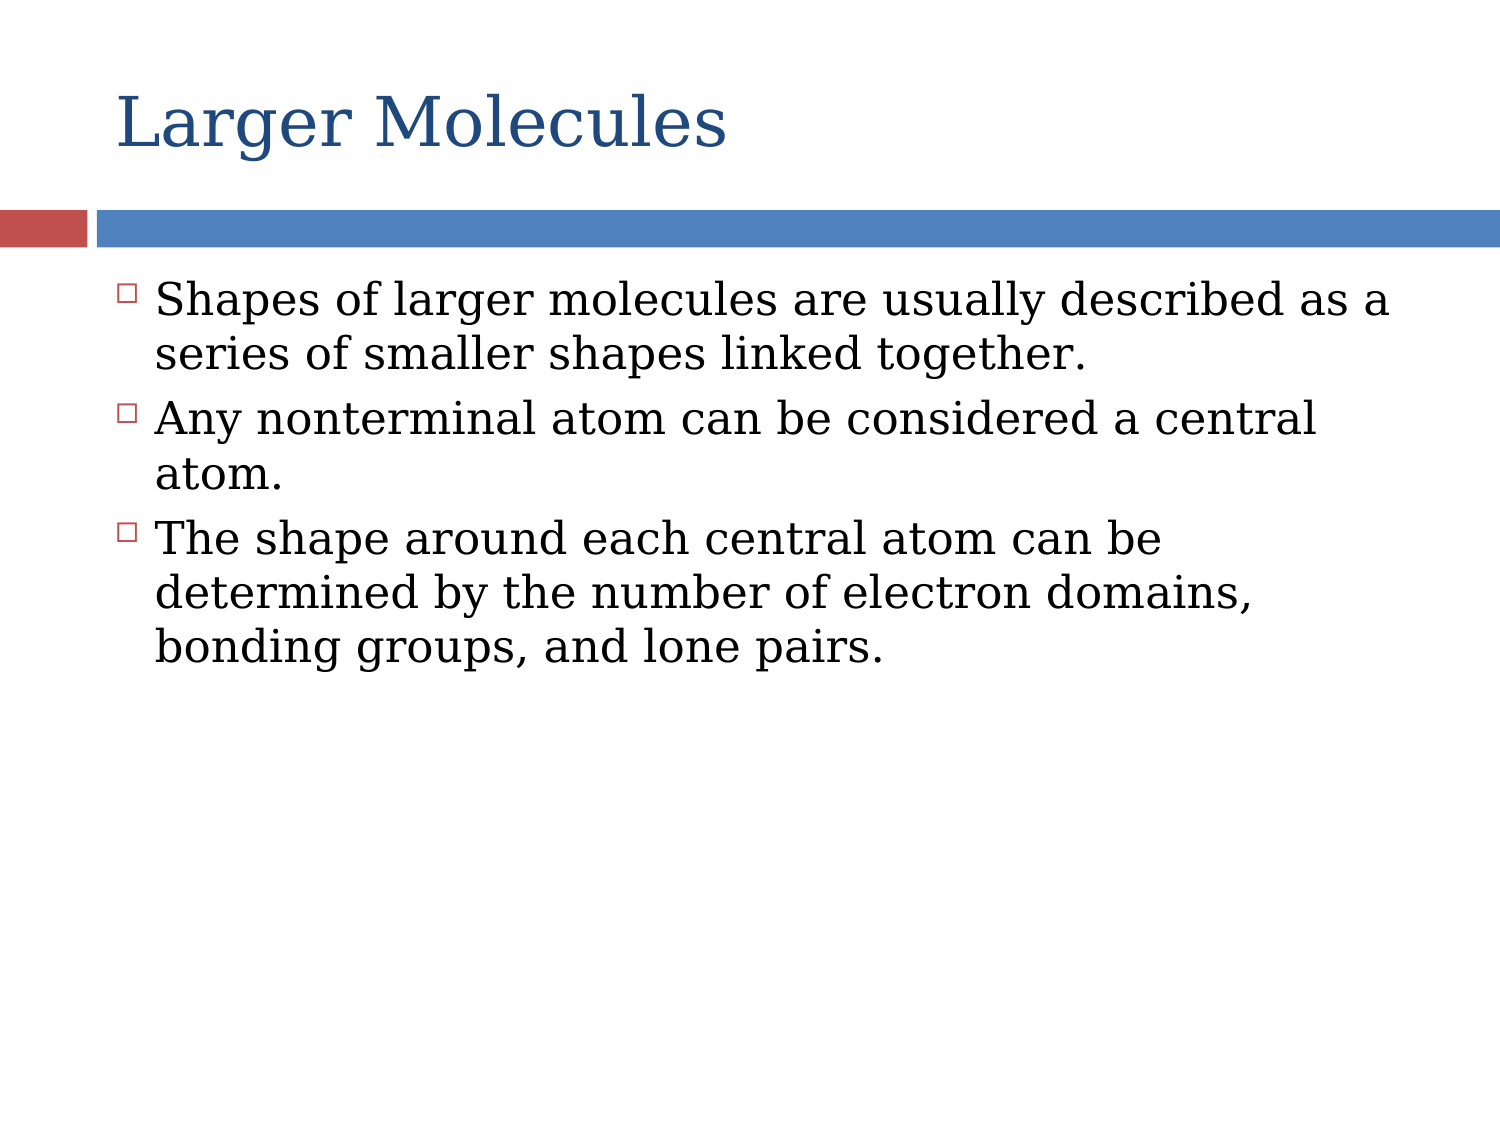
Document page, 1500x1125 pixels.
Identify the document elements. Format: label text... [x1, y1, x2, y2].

title Larger Molecules [100, 37, 1438, 200]
list Shapes of larger molecules are usually described as a series of smaller shapes linked together. Any nonterminal atom can be considered a central atom. The shape around each central atom can be determined by the number of electron domains, bonding groups, and lone pairs. [100, 262, 1438, 1000]
